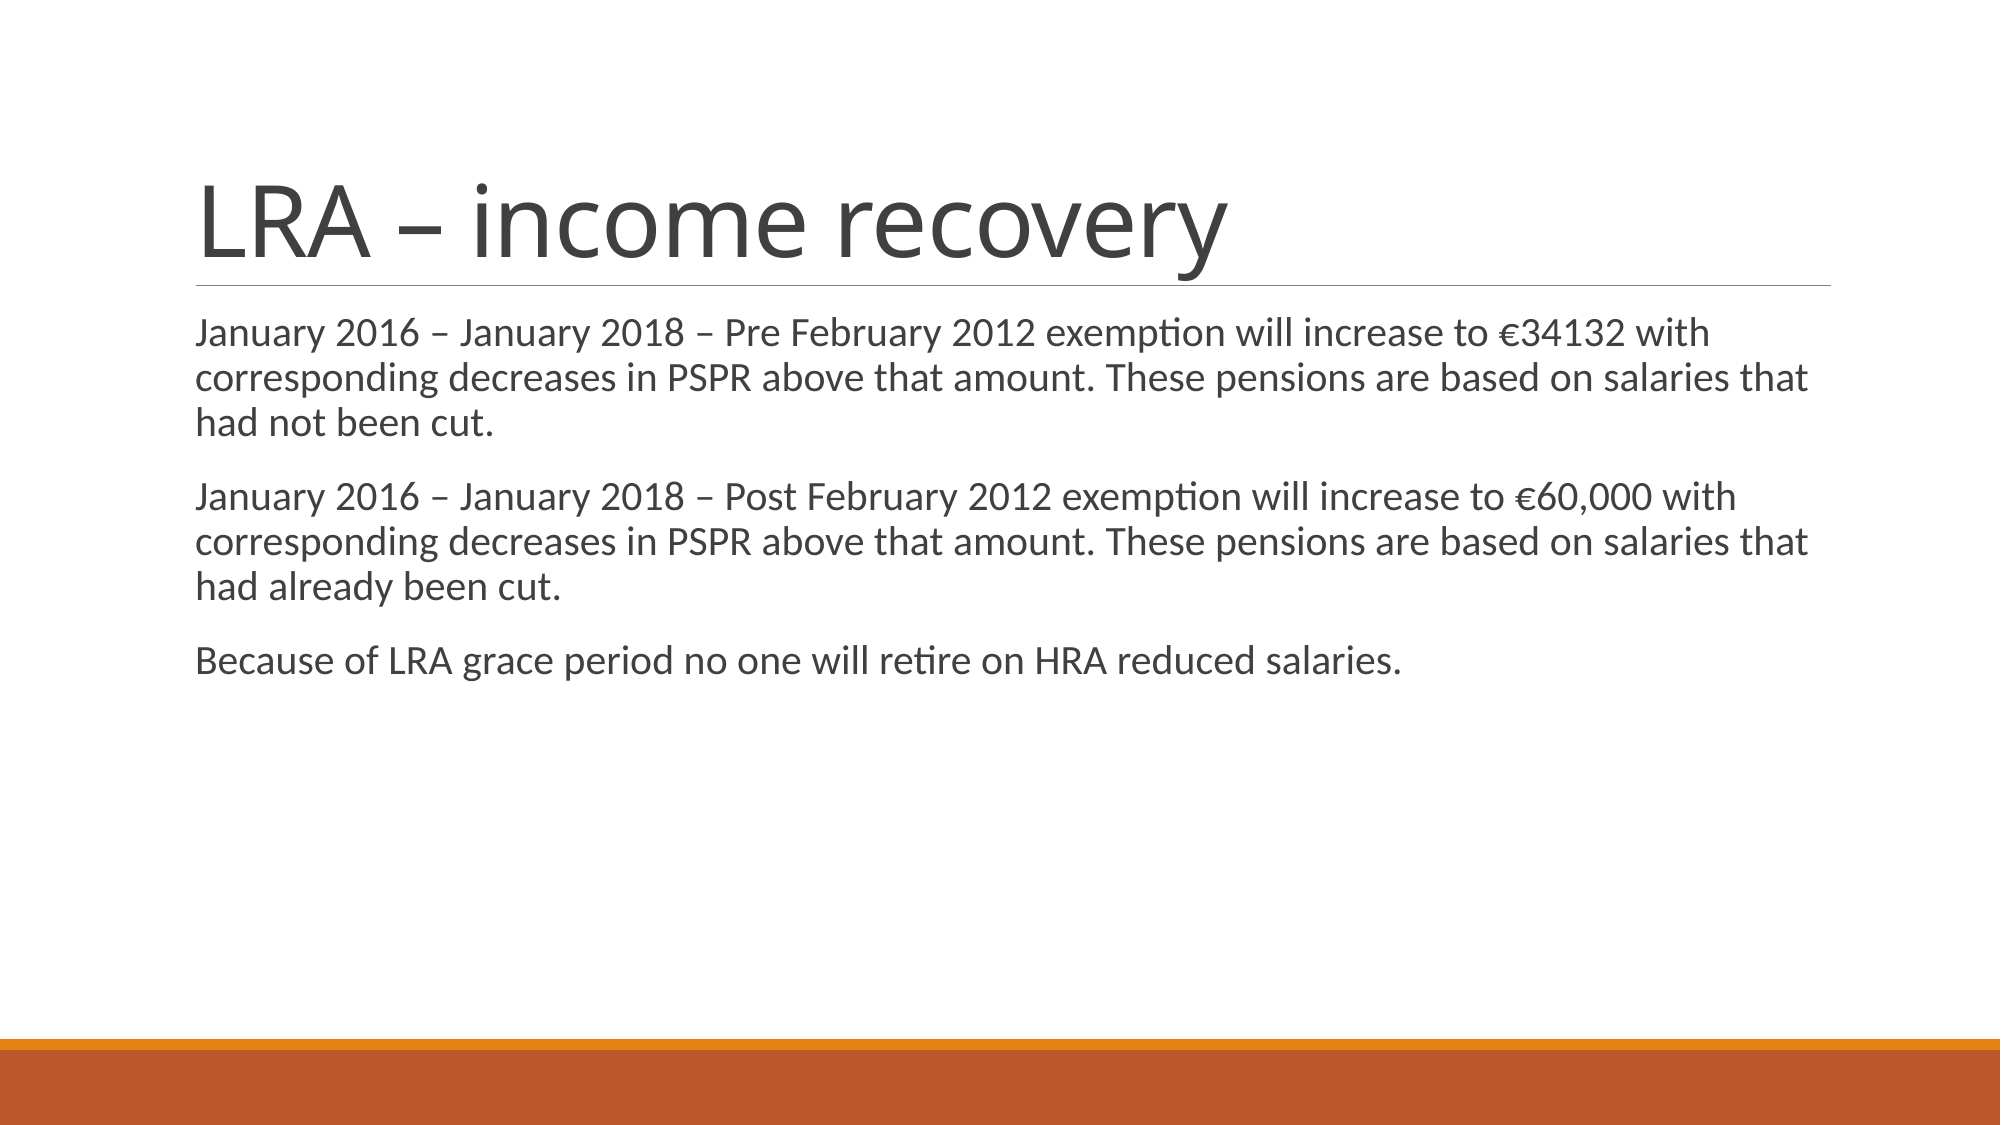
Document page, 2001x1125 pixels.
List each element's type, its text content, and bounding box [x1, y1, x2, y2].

title LRA – income recovery [180, 47, 1830, 285]
list January 2016 – January 2018 – Pre February 2012 exemption will increase to €34132 with corresponding decreases in PSPR above that amount. These pensions are based on salaries that had not been cut. January 2016 – January 2018 – Post February 2012 exemption will increase to €60,000 with corresponding decreases in PSPR above that amount. These pensions are based on salaries that had already been cut. Because of LRA grace period no one will retire on HRA reduced salaries. [180, 302, 1830, 963]
